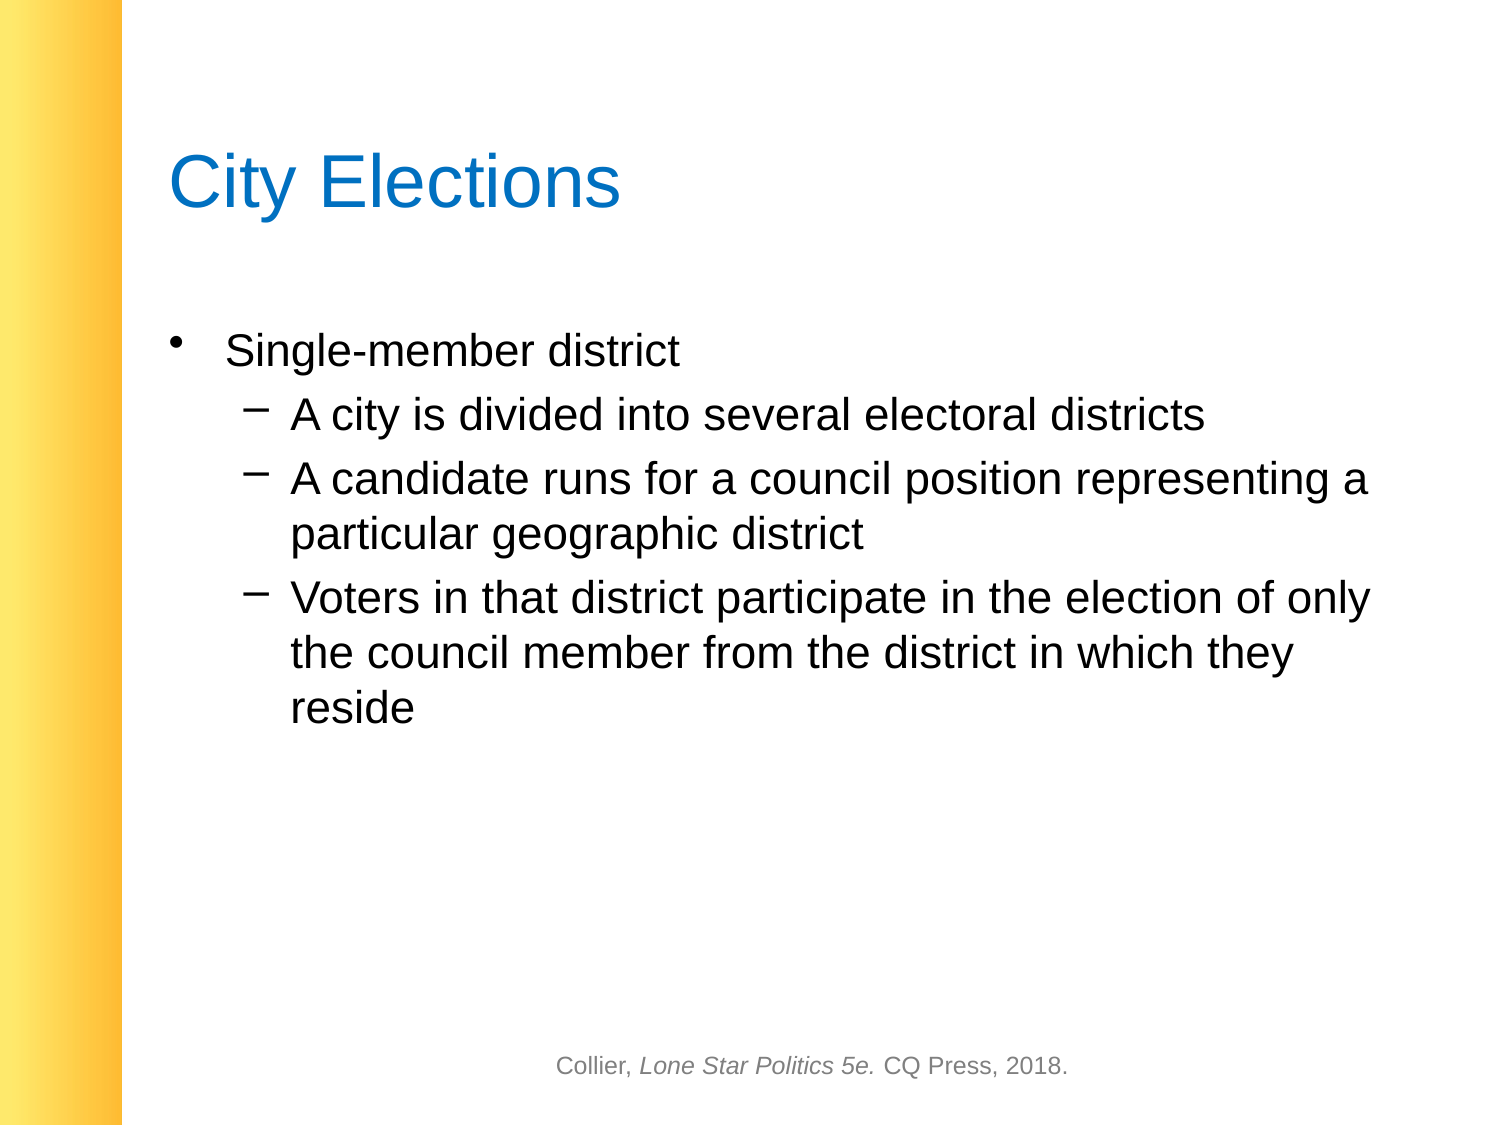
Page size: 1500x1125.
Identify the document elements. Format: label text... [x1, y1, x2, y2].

picture [0, 0, 1500, 1125]
title City Elections [153, 125, 1466, 314]
list Single-member district A city is divided into several electoral districts A candidate runs for a council position representing a particular geographic district Voters in that district participate in the election of only the council member from the district in which they reside [153, 314, 1438, 976]
text_box Collier, Lone Star Politics 5e. CQ Press, 2018. [525, 1042, 1100, 1087]
